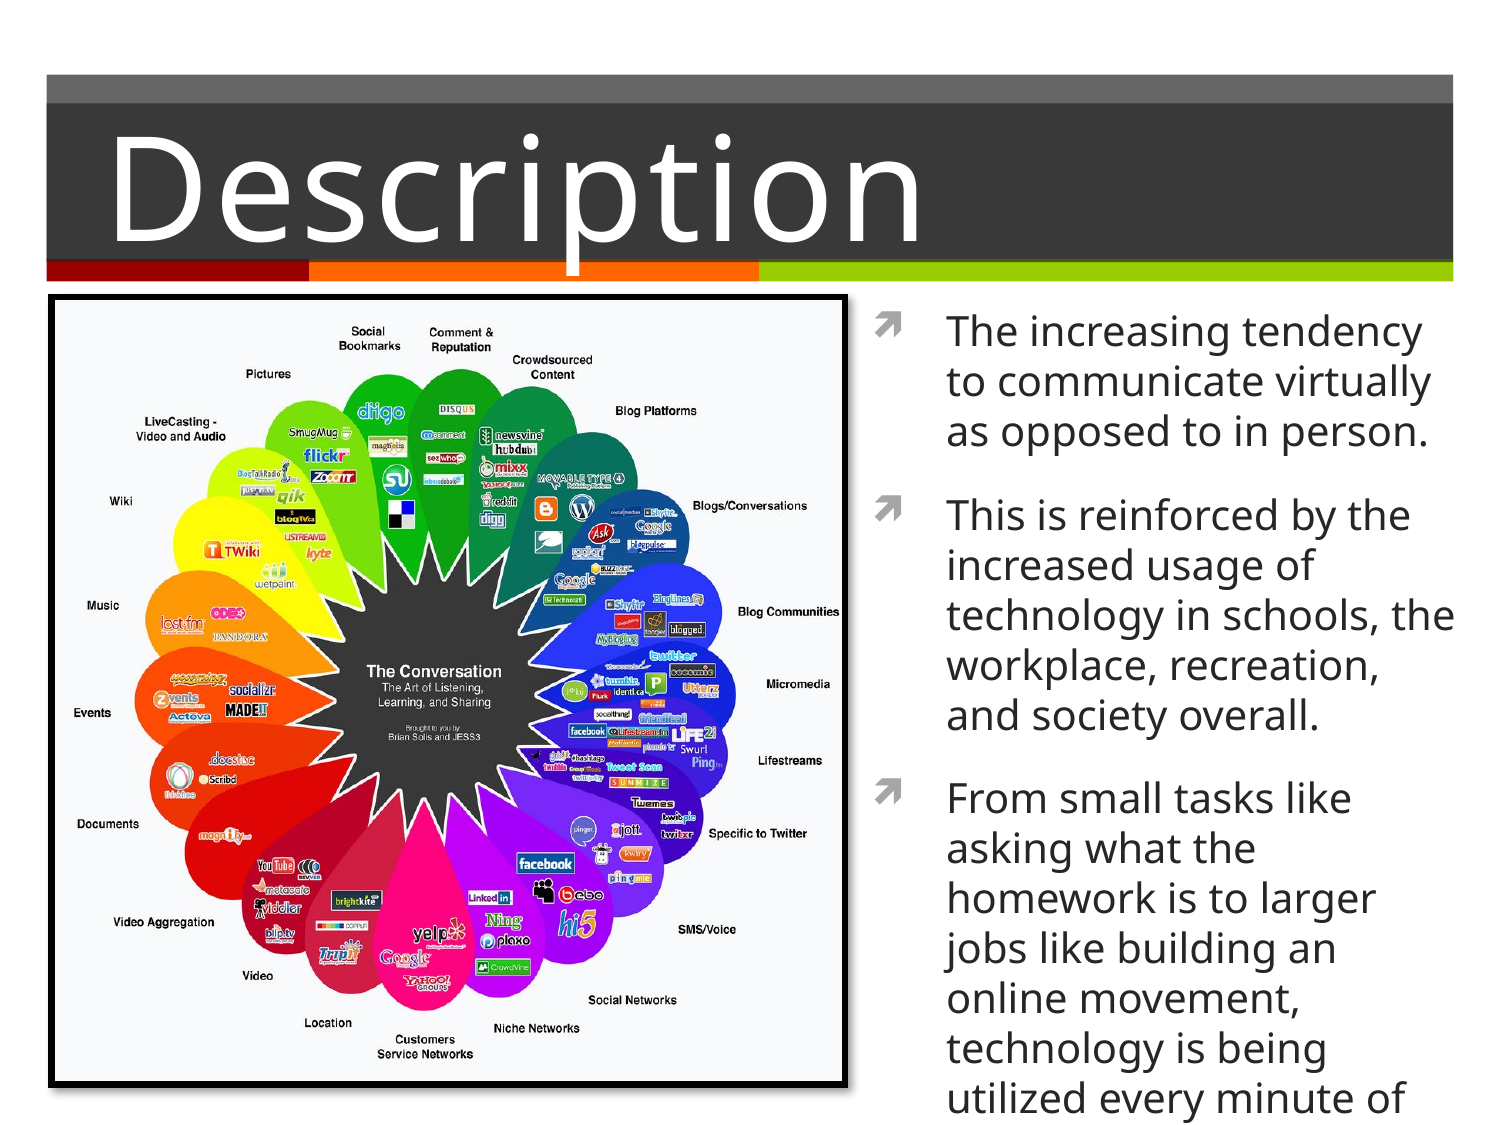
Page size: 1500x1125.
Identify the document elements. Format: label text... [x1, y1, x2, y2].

title Description [46, 103, 1454, 263]
picture [54, 299, 843, 1082]
list The increasing tendency to communicate virtually as opposed to in person. This is reinforced by the increased usage of technology in schools, the workplace, recreation, and society overall. From small tasks like asking what the homework is to larger jobs like building an online movement, technology is being utilized every minute of every day. [856, 297, 1473, 1125]
